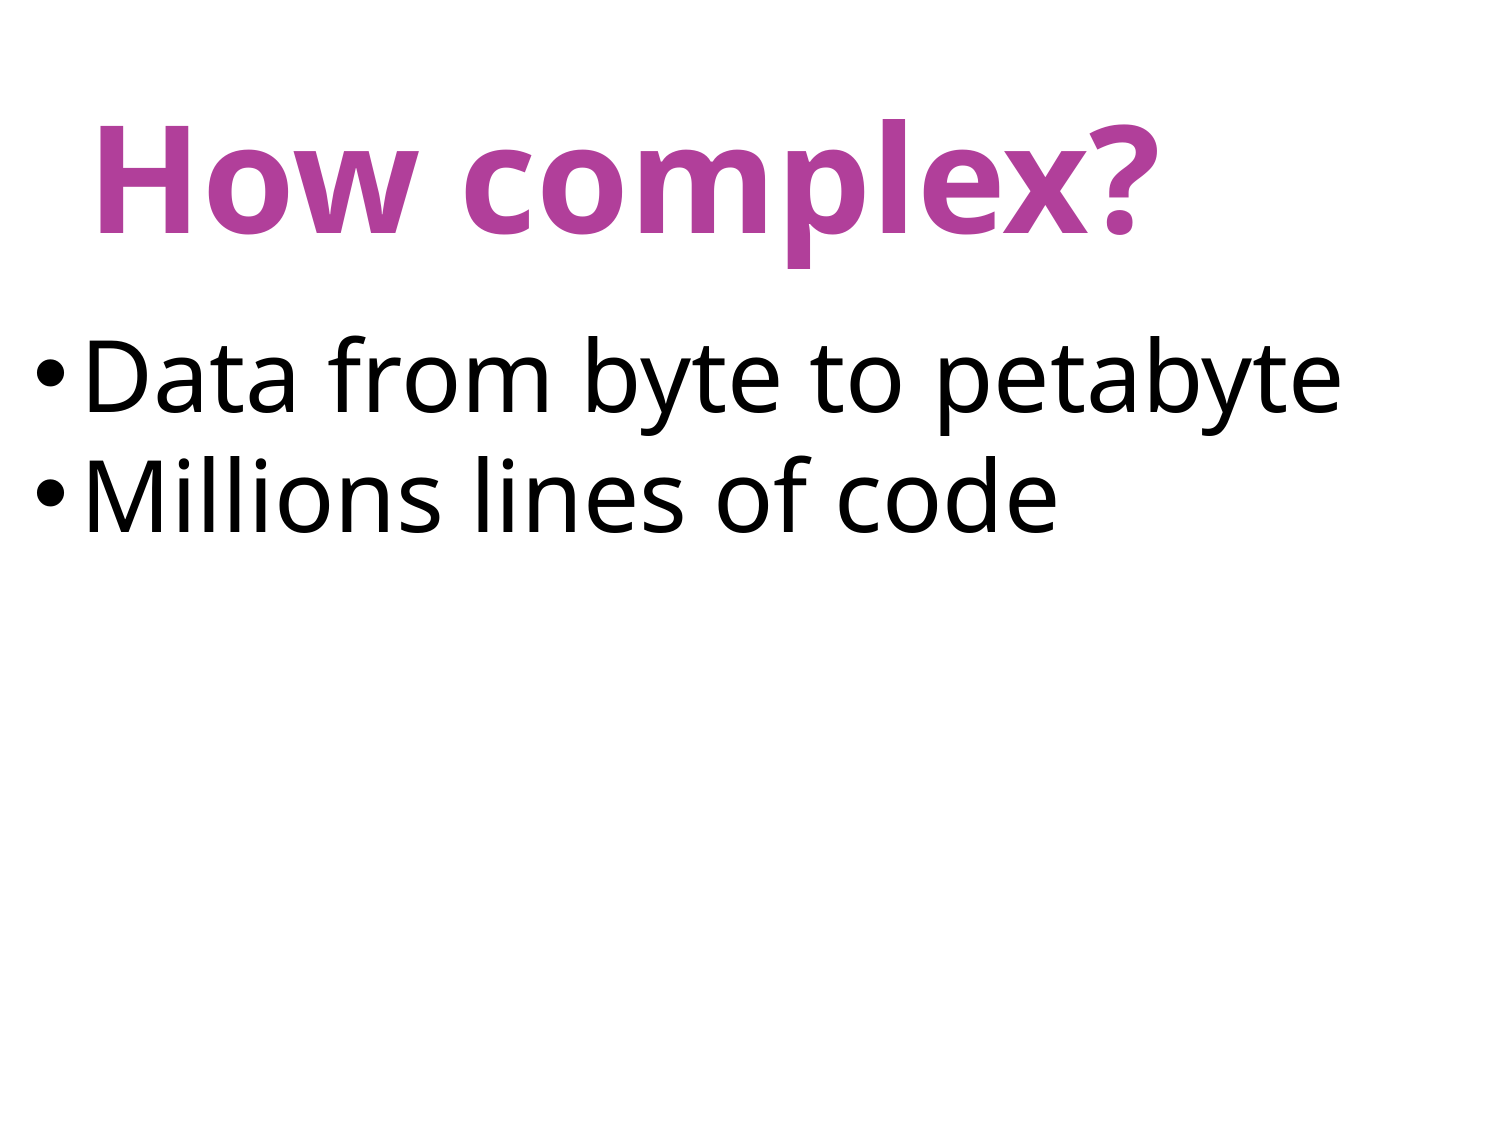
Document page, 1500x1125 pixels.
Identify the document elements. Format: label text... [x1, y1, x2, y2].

text_box Data from byte to petabyte Millions lines of code [19, 304, 1361, 560]
text_box How complex? [72, 75, 1177, 271]
